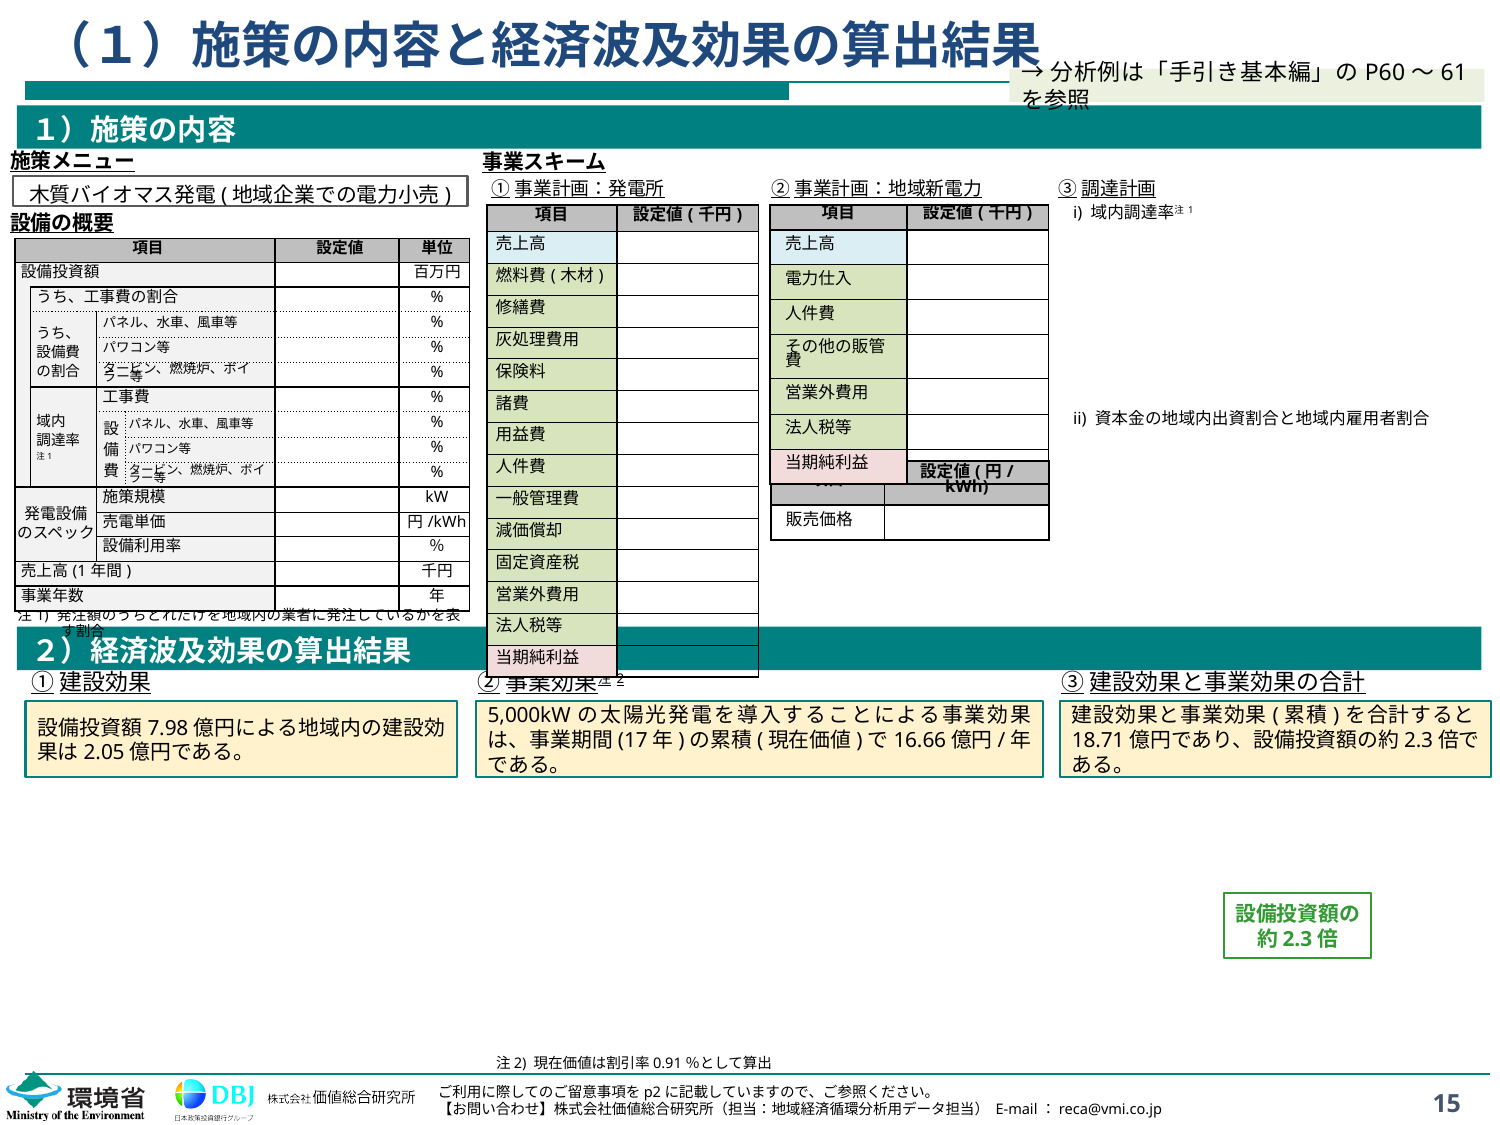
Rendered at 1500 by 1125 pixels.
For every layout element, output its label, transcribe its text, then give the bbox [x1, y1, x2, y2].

table_cell [276, 288, 398, 312]
table_cell うち、工事費の割合 [31, 288, 274, 312]
table_cell [908, 265, 1048, 299]
table_cell % [400, 412, 469, 437]
text_box 設備投資額の約2.3倍 [1223, 892, 1372, 958]
table_cell 減価償却 [488, 519, 616, 549]
table_cell [276, 388, 398, 412]
table_cell % [400, 388, 469, 412]
table_cell 発電設備 のスペック [16, 488, 96, 561]
table_cell 売電単価 [97, 513, 274, 536]
table_cell [908, 300, 1048, 334]
table_cell % [400, 462, 469, 486]
table_cell 灰処理費用 [488, 328, 616, 358]
table_cell % [400, 337, 469, 362]
text_box ２）経済波及効果の算出結果 [759, 626, 1482, 671]
table_cell % [400, 437, 469, 462]
table_cell [908, 450, 1048, 483]
table_header 設定値(千円) [908, 206, 1048, 229]
table_cell kW [400, 488, 469, 512]
text_box i) 域内調達率注1 [1073, 202, 1221, 223]
table_cell パネル、水車、風車等 [125, 412, 274, 437]
table_cell [276, 312, 398, 337]
table_cell [618, 455, 758, 486]
text_box １）施策の内容 [16, 105, 1482, 149]
table_header 項目 [771, 206, 906, 229]
table_cell [276, 337, 398, 362]
table_cell [276, 412, 398, 437]
table_cell 設備利用率 [97, 537, 274, 561]
table_cell [908, 231, 1048, 264]
table_cell [276, 362, 398, 386]
text_box ii) 資本金の地域内出資割合と地域内雇用者割合 [1073, 408, 1465, 429]
table_cell % [400, 312, 469, 337]
table_cell 設備費 [97, 412, 125, 486]
table_cell 百万円 [400, 263, 469, 286]
table_header 項目 [16, 239, 274, 262]
table_cell [276, 263, 398, 286]
table_cell [276, 488, 398, 512]
table_cell [618, 328, 758, 358]
text_box →分析例は「手引き基本編」のP60～61を参照 [1009, 68, 1485, 102]
table_cell [276, 587, 398, 610]
table_cell [276, 513, 398, 536]
table_cell [618, 582, 758, 613]
text_box 木質バイオマス発電(地域企業での電力小売) [12, 176, 468, 206]
text_box ①事業計画：発電所 [491, 176, 728, 199]
table_header 項目 [772, 485, 884, 504]
table_cell ％ [400, 537, 469, 561]
table_cell 売上高(1年間) [16, 562, 274, 585]
text_box 事業スキーム [482, 149, 631, 175]
table_cell [276, 462, 398, 486]
table_cell % [400, 288, 469, 312]
table_cell 人件費 [488, 455, 616, 486]
text_box 建設効果と事業効果(累積)を合計すると18.71億円であり、設備投資額の約2.3倍である。 [1060, 700, 1492, 778]
table_header 単位 [400, 239, 469, 262]
table_cell 当期純利益 [488, 646, 616, 676]
title （１）施策の内容と経済波及効果の算出結果 [25, 0, 1355, 82]
table_cell 一般管理費 [488, 487, 616, 518]
table_cell [618, 423, 758, 454]
table_cell 千円 [400, 562, 469, 585]
table_cell [908, 379, 1048, 414]
table_cell 売上高 [771, 231, 906, 264]
table_header 設定値(円/kWh) [885, 485, 1048, 504]
table_cell 修繕費 [488, 296, 616, 327]
table_cell [618, 519, 758, 549]
table_cell パワコン等 [97, 337, 274, 362]
table_cell [276, 437, 398, 462]
table_cell [618, 264, 758, 295]
text_box 設備投資額7.98億円による地域内の建設効果は2.05億円である。 [25, 700, 457, 778]
text_box 施策メニュー [10, 148, 158, 174]
table_cell タービン、燃焼炉、ボイラー等 [125, 462, 274, 486]
table_cell [618, 487, 758, 518]
table_cell [618, 391, 758, 422]
table_cell [16, 287, 30, 486]
table_cell 販売価格 [772, 506, 884, 539]
table_cell [908, 335, 1048, 378]
table_cell パネル、水車、風車等 [97, 312, 274, 337]
text_box ③調達計画 [1058, 176, 1236, 199]
table_cell その他の販管費 [771, 335, 906, 378]
text_box 注2) 現在価値は割引率0.91％として算出 [496, 1055, 1028, 1072]
text_box 注1) 発注額のうちどれだけを地域内の業者に発注しているかを表す割合 [17, 612, 461, 640]
text_box 設備の概要 [10, 209, 188, 235]
table_cell [885, 506, 1048, 539]
picture [171, 1075, 419, 1125]
table_cell [908, 415, 1048, 449]
table_cell [618, 232, 758, 263]
table_cell 工事費 [97, 388, 274, 412]
table_cell [276, 562, 398, 585]
table_cell 域内 調達率 注1 [31, 388, 96, 486]
table_cell 電力仕入 [771, 265, 906, 299]
table_cell [276, 537, 398, 561]
table_cell 燃料費(木材) [488, 264, 616, 295]
table_header 設定値 [276, 239, 398, 262]
table_cell 営業外費用 [488, 582, 616, 613]
table_cell 保険料 [488, 359, 616, 390]
table_cell [618, 359, 758, 390]
table_cell 固定資産税 [488, 550, 616, 581]
table_cell 事業年数 [16, 587, 274, 610]
table_cell [618, 646, 758, 676]
text_box 5,000kWの太陽光発電を導入することによる事業効果は、事業期間(17年)の累積(現在価値)で16.66億円/年である。 [475, 700, 1043, 778]
table_cell [618, 550, 758, 581]
table_cell % [400, 362, 469, 386]
table_cell 設備投資額 [16, 263, 274, 287]
slide_number 15 [1393, 1079, 1500, 1122]
table_cell パワコン等 [125, 437, 274, 462]
table_cell [618, 296, 758, 327]
table_cell 用益費 [488, 423, 616, 454]
table_cell 法人税等 [771, 415, 906, 449]
table_cell うち、 設備費 の割合 [31, 312, 96, 386]
table_header 設定値(千円) [618, 206, 758, 231]
table_cell 売上高 [488, 232, 616, 263]
text_box ③建設効果と事業効果の合計 [1046, 671, 1437, 703]
table_cell 人件費 [771, 300, 906, 334]
table_cell 年 [400, 587, 469, 610]
text_box ①建設効果 [16, 671, 407, 703]
table_cell [618, 614, 758, 645]
table_cell 施策規模 [97, 488, 274, 512]
text_box ２）経済波及効果の算出結果 [16, 626, 486, 671]
table_cell 円/kWh [400, 513, 469, 536]
picture [2, 1071, 148, 1125]
table_cell 営業外費用 [771, 379, 906, 414]
table_header 項目 [488, 206, 616, 231]
table_cell 法人税等 [488, 614, 616, 645]
table_cell 当期純利益 [771, 450, 906, 483]
table_cell 諸費 [488, 391, 616, 422]
text_box ②事業計画：地域新電力 [771, 176, 1037, 199]
table_cell タービン、燃焼炉、ボイラー等 [97, 362, 274, 386]
text_box ②事業効果注2 [462, 671, 853, 703]
